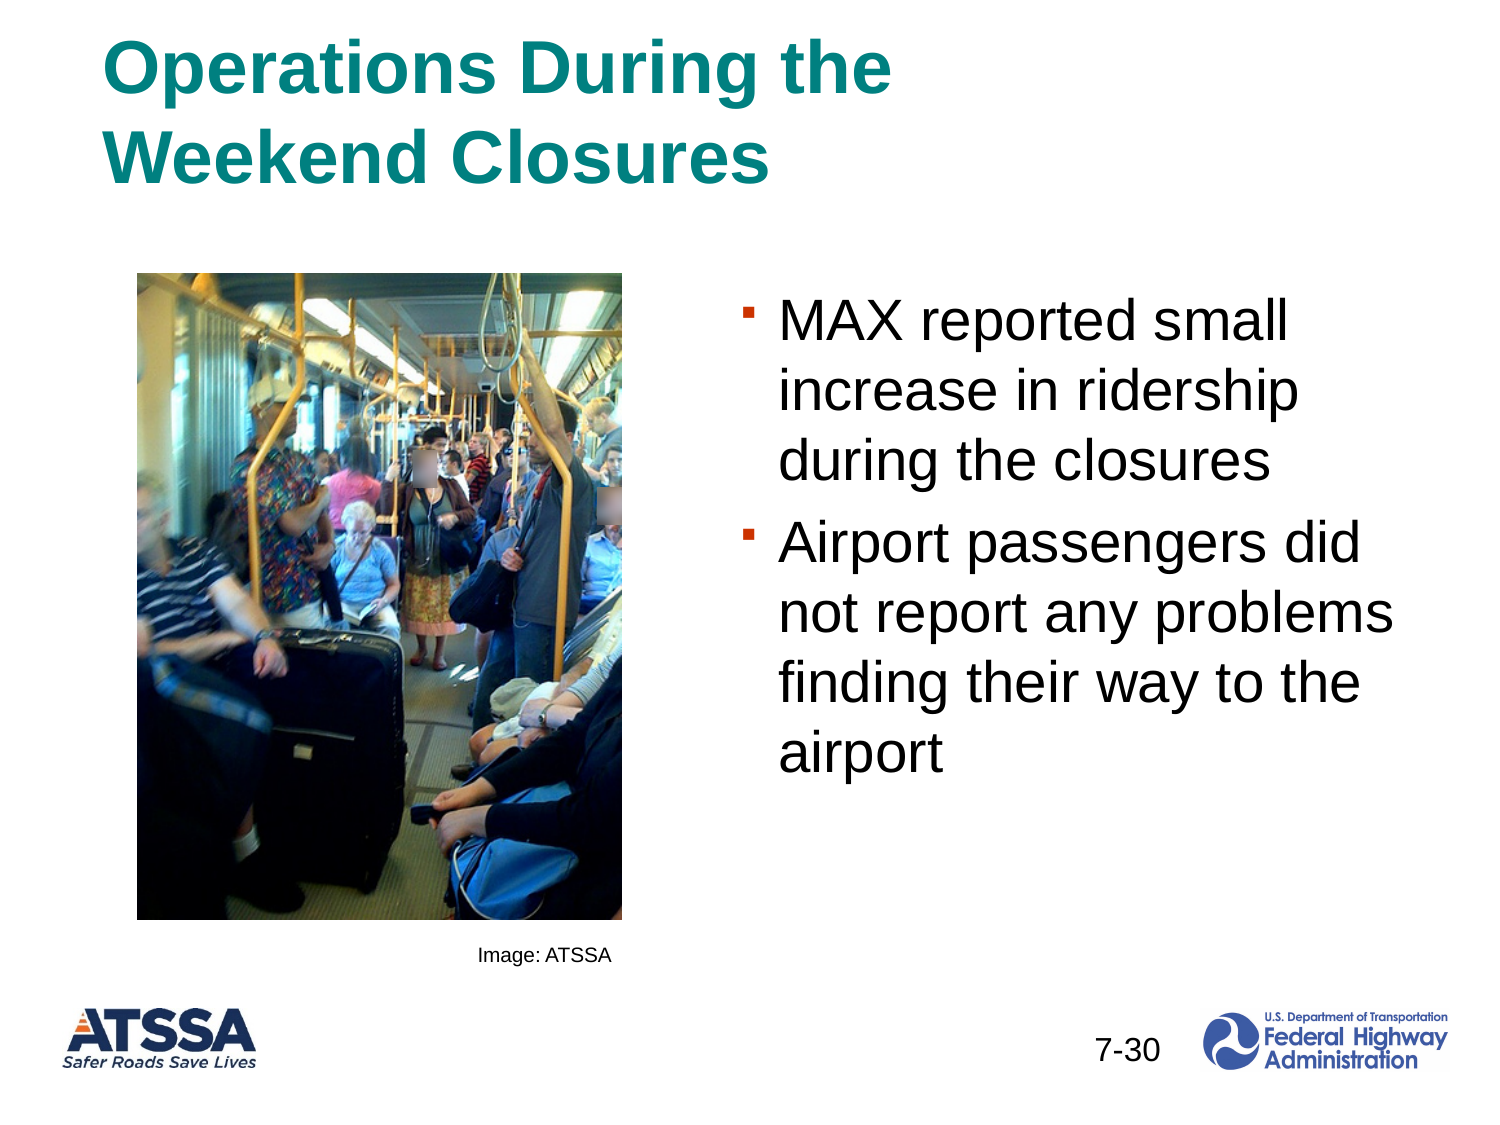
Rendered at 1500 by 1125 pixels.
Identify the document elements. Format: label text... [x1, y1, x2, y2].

title Operations During the Weekend Closures [87, 0, 1500, 218]
picture [62, 1008, 256, 1068]
picture [137, 273, 623, 920]
text_box Image: ATSSA [462, 934, 688, 975]
list MAX reported small increase in ridership during the closures Airport passengers did not report any problems finding their way to the airport [724, 274, 1438, 976]
picture [1200, 1008, 1450, 1072]
